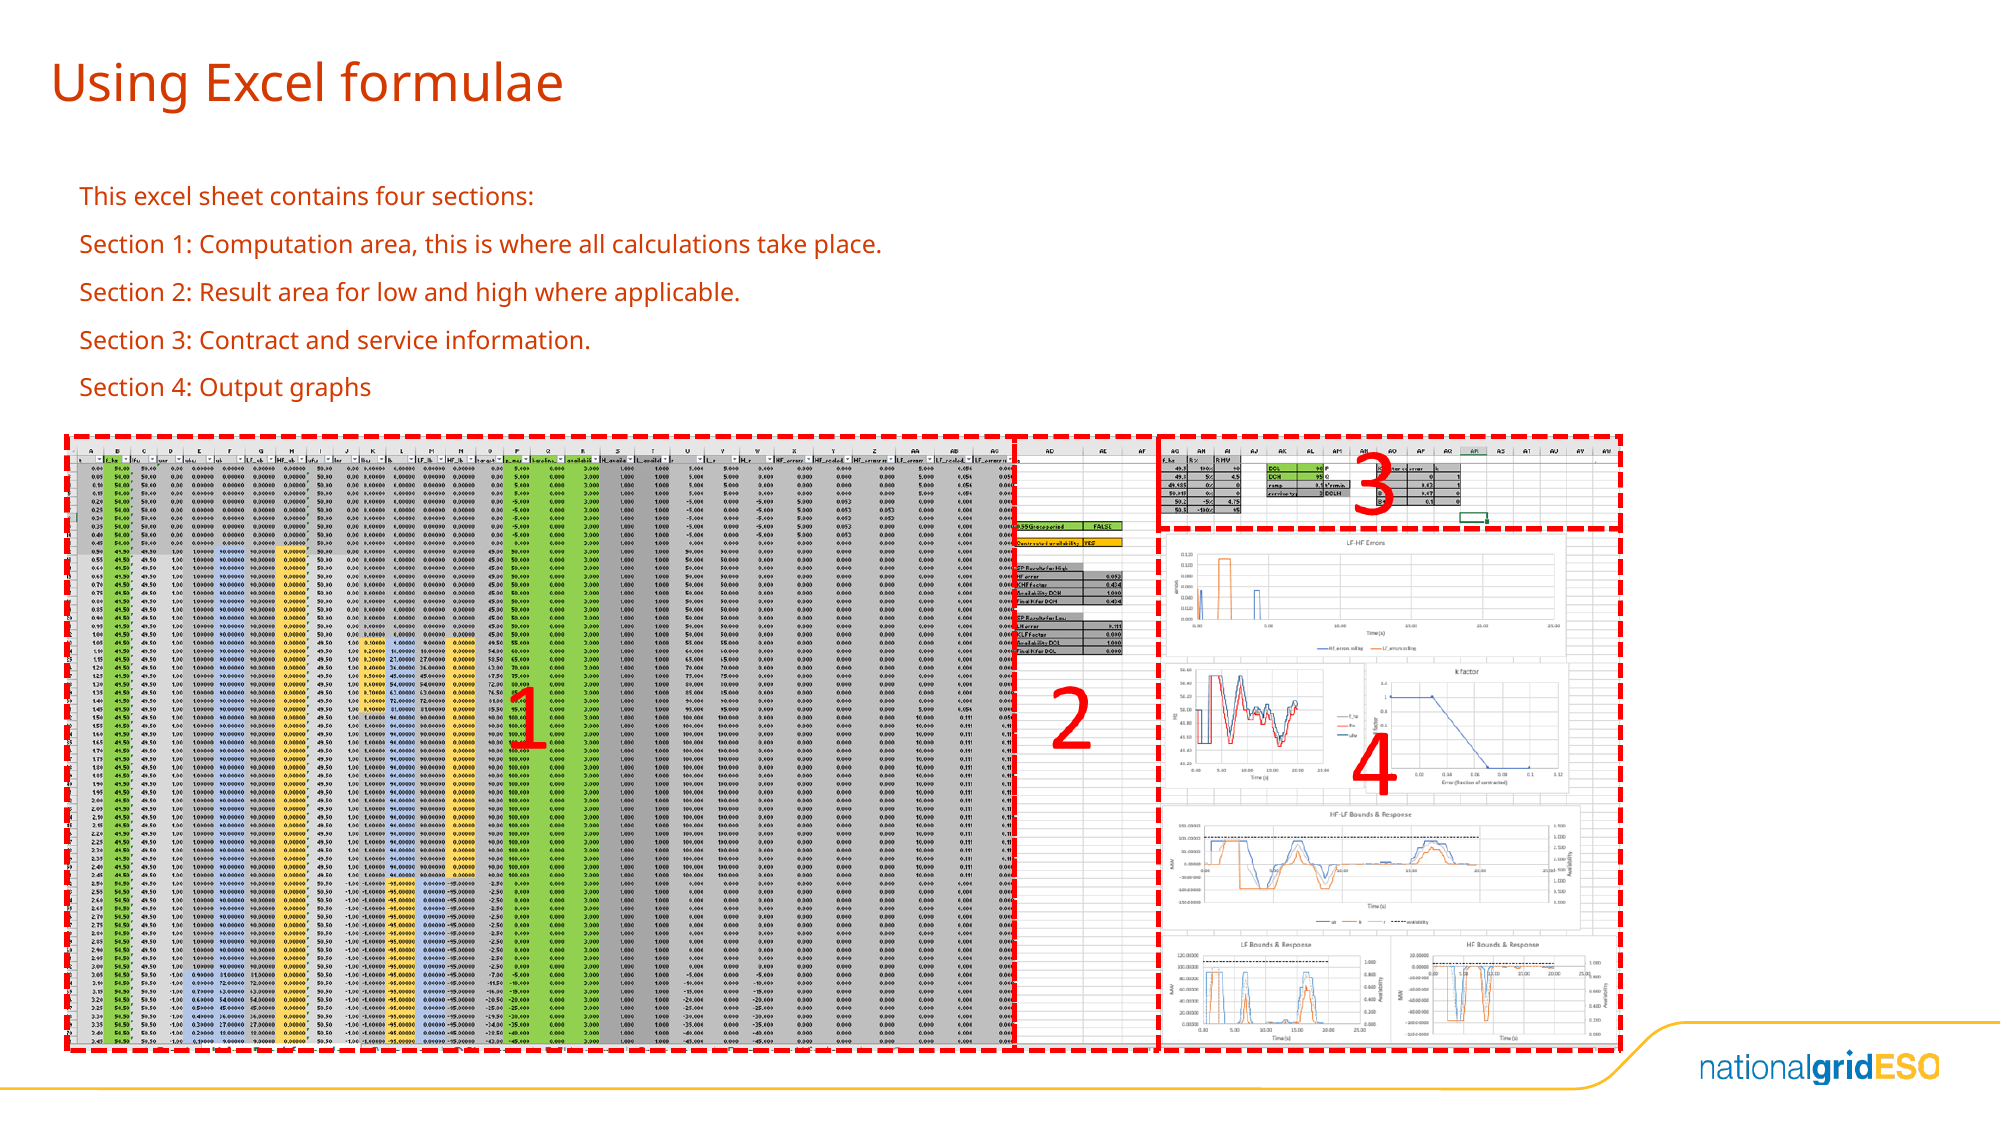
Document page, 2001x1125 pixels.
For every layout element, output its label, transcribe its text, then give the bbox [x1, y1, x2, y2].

title Using Excel formulae [35, 49, 863, 155]
picture [64, 393, 1623, 1053]
list This excel sheet contains four sections: Section 1: Computation area, this is where all calculations take place. Section 2: Result area for low and high where applicable. Section 3: Contract and service information. Section 4: Output graphs [64, 176, 1860, 402]
